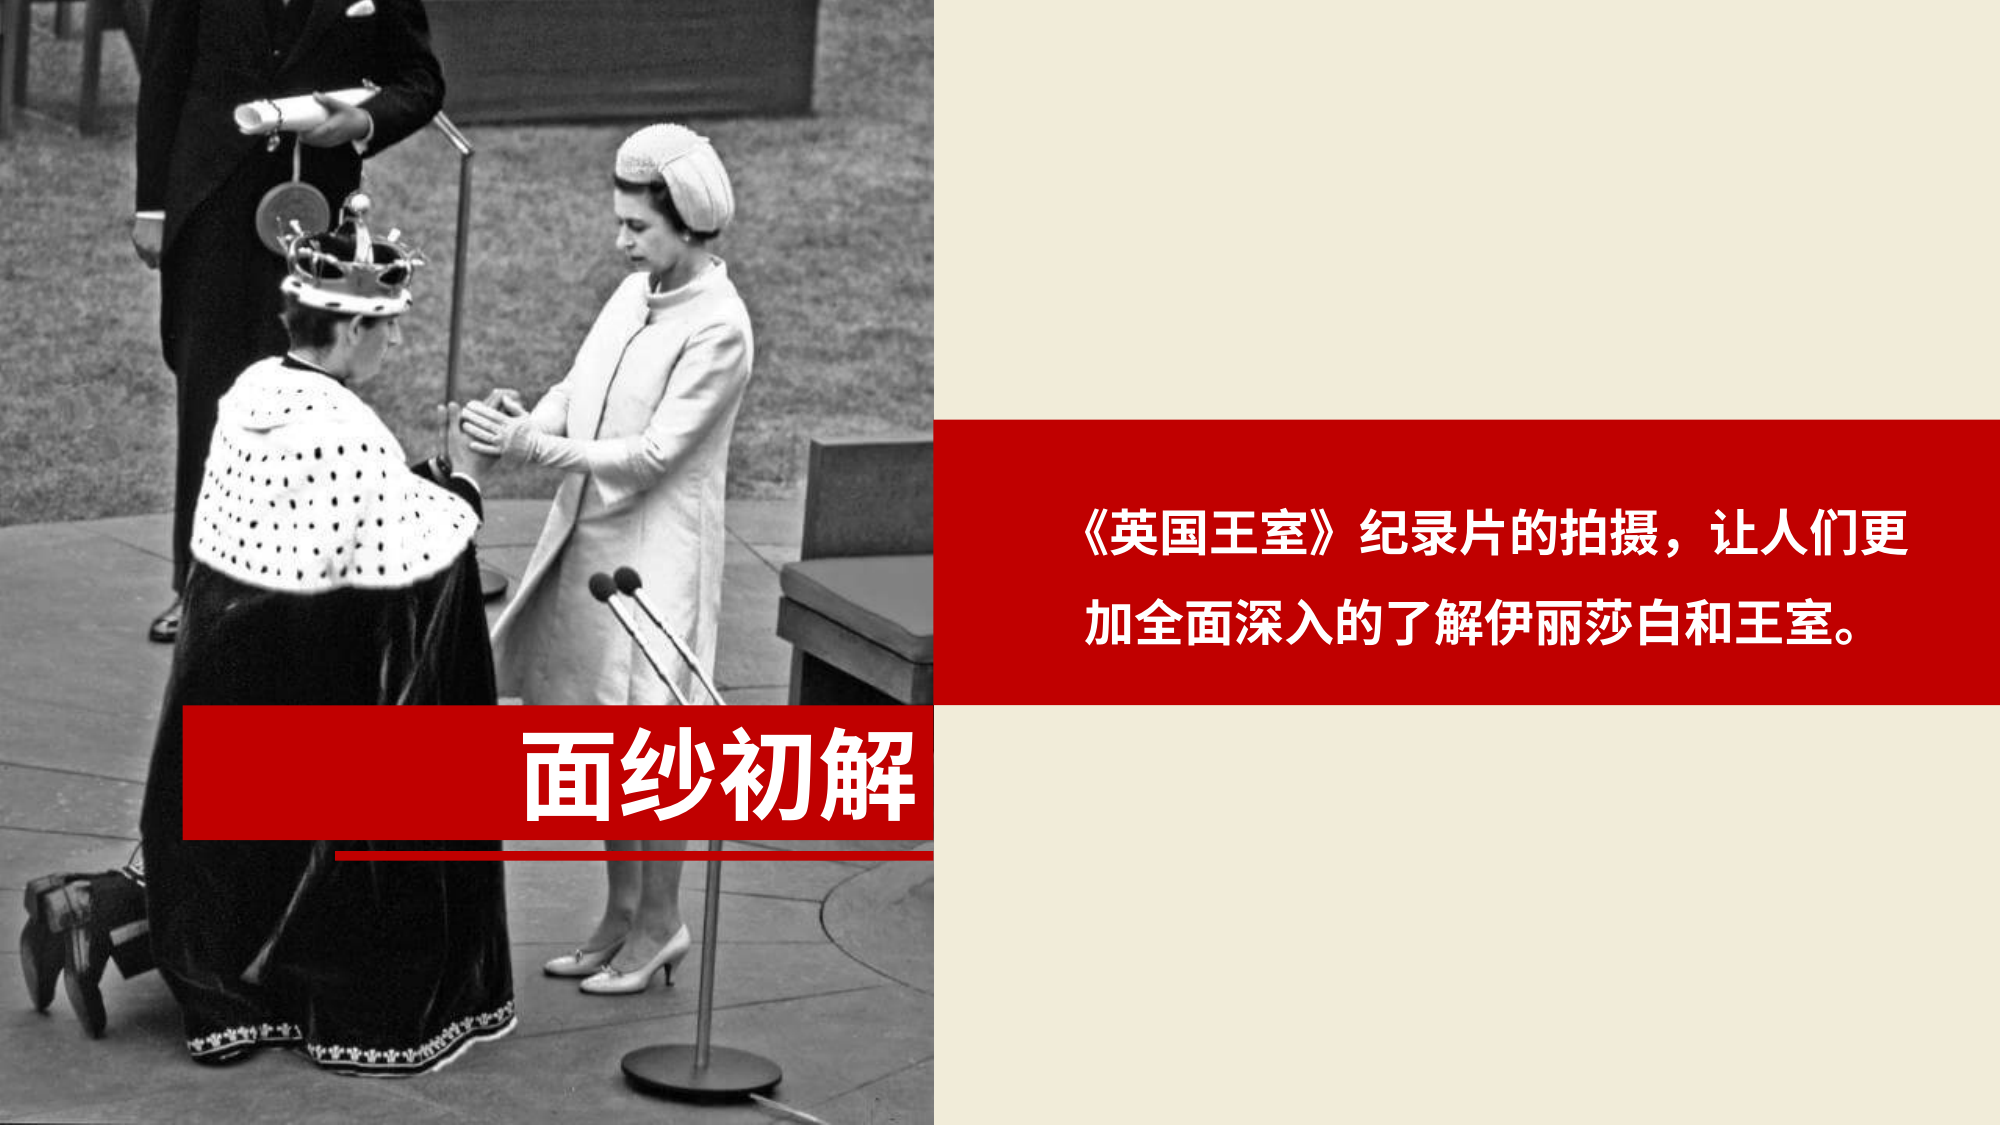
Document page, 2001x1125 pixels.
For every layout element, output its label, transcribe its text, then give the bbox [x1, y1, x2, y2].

text_box 《英国王室》纪录片的拍摄，让人们更加全面深入的了解伊丽莎白和王室。 [1038, 463, 1931, 659]
text_box [934, 706, 2000, 1125]
text_box [934, 0, 2000, 419]
picture [0, 0, 934, 1125]
text_box [934, 419, 2000, 706]
